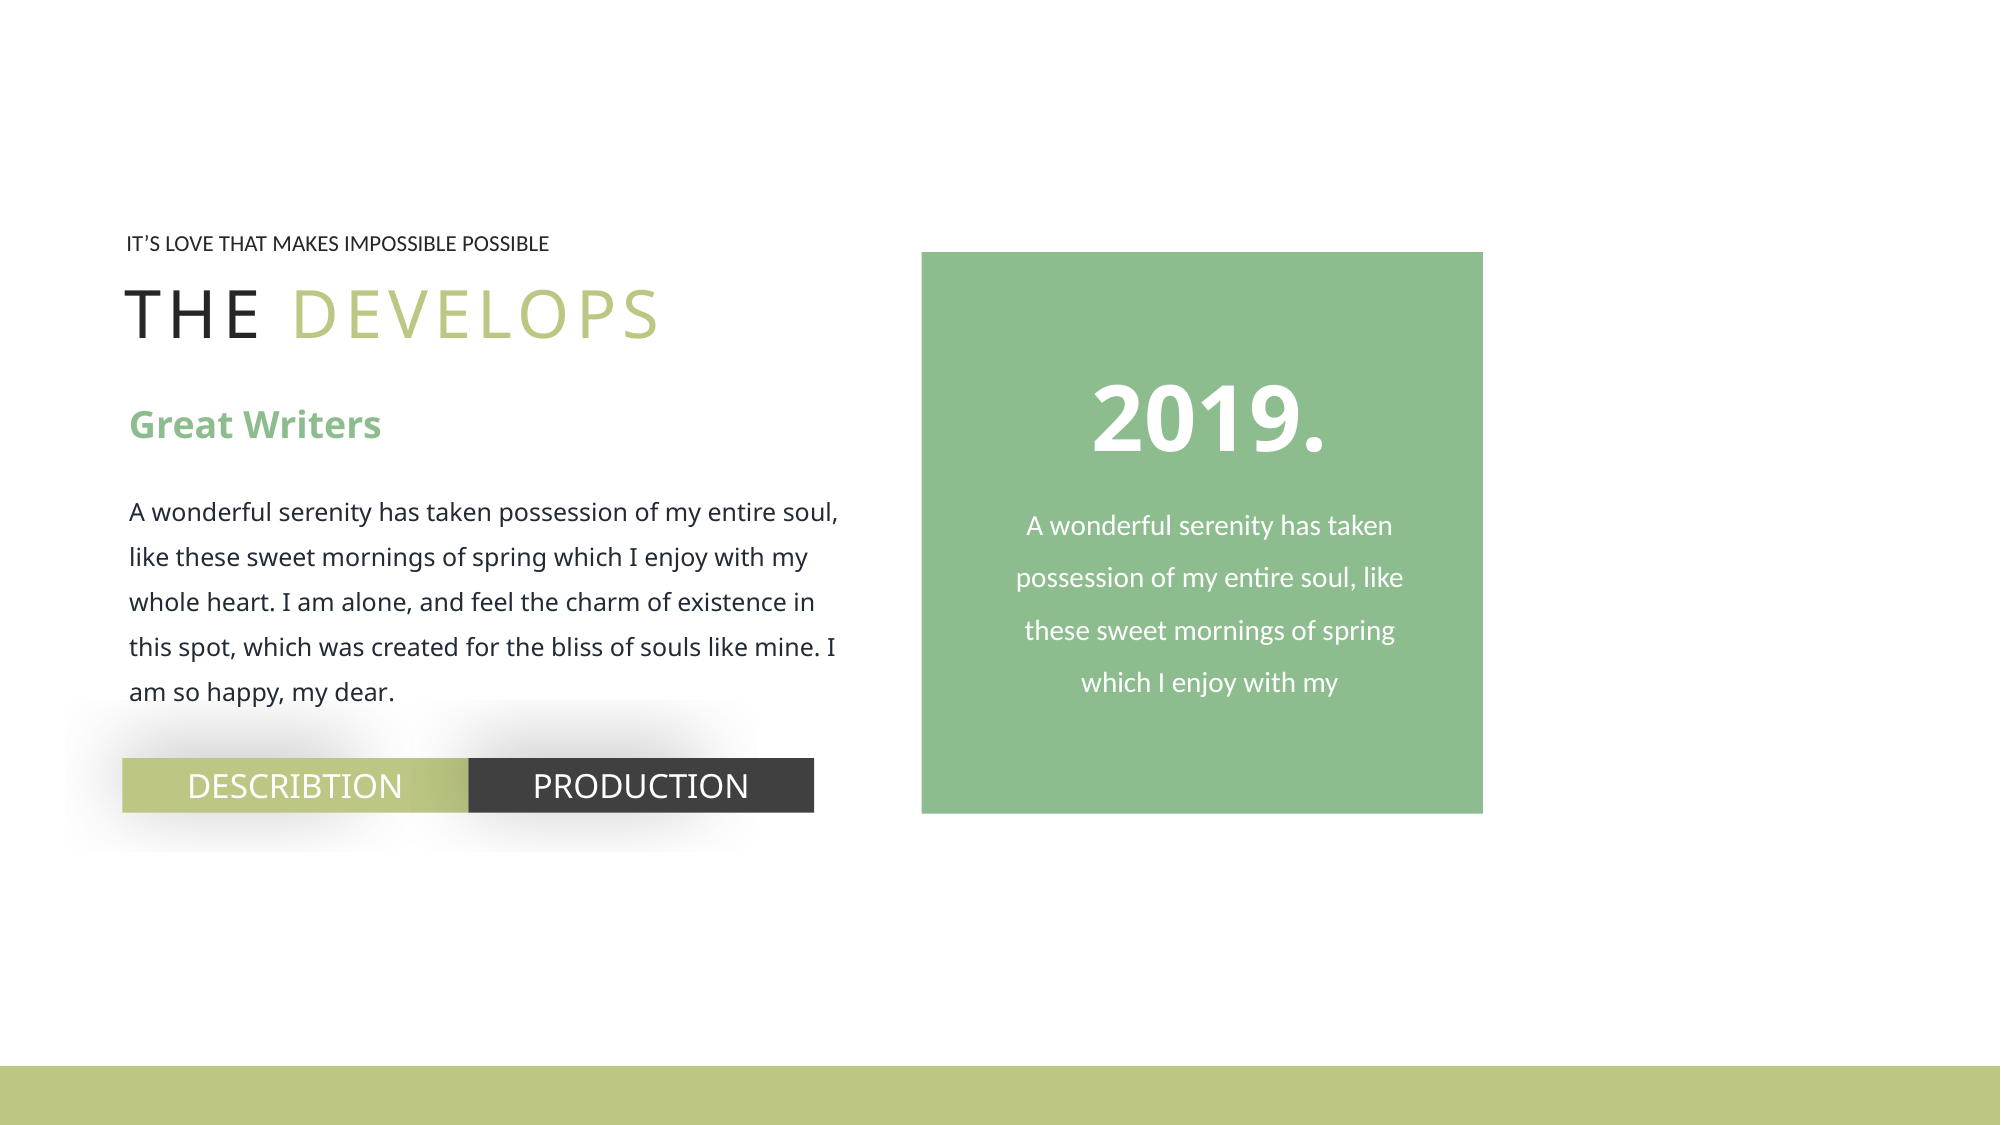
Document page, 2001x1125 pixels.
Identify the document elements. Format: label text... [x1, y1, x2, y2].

text_box 2019. [995, 352, 1120, 477]
text_box IT’S LOVE THAT MAKES IMPOSSIBLE POSSIBLE [111, 221, 566, 264]
text_box PRODUCTION [468, 758, 815, 813]
text_box THE DEVELOPS [109, 264, 871, 360]
text_box A wonderful serenity has taken possession of my entire soul, like these sweet mornings of spring which I enjoy with my [983, 481, 1120, 707]
text_box Great Writers [114, 393, 543, 453]
text_box [0, 1065, 2000, 1125]
picture [1120, 0, 2000, 1066]
text_box [921, 251, 1120, 815]
text_box DESCRIBTION [122, 758, 444, 813]
text_box A wonderful serenity has taken possession of my entire soul, like these sweet mornings of spring which I enjoy with my whole heart. I am alone, and feel the charm of existence in this spot, which was created for the bliss of souls like mine. I am so happy, my dear. [114, 474, 876, 714]
